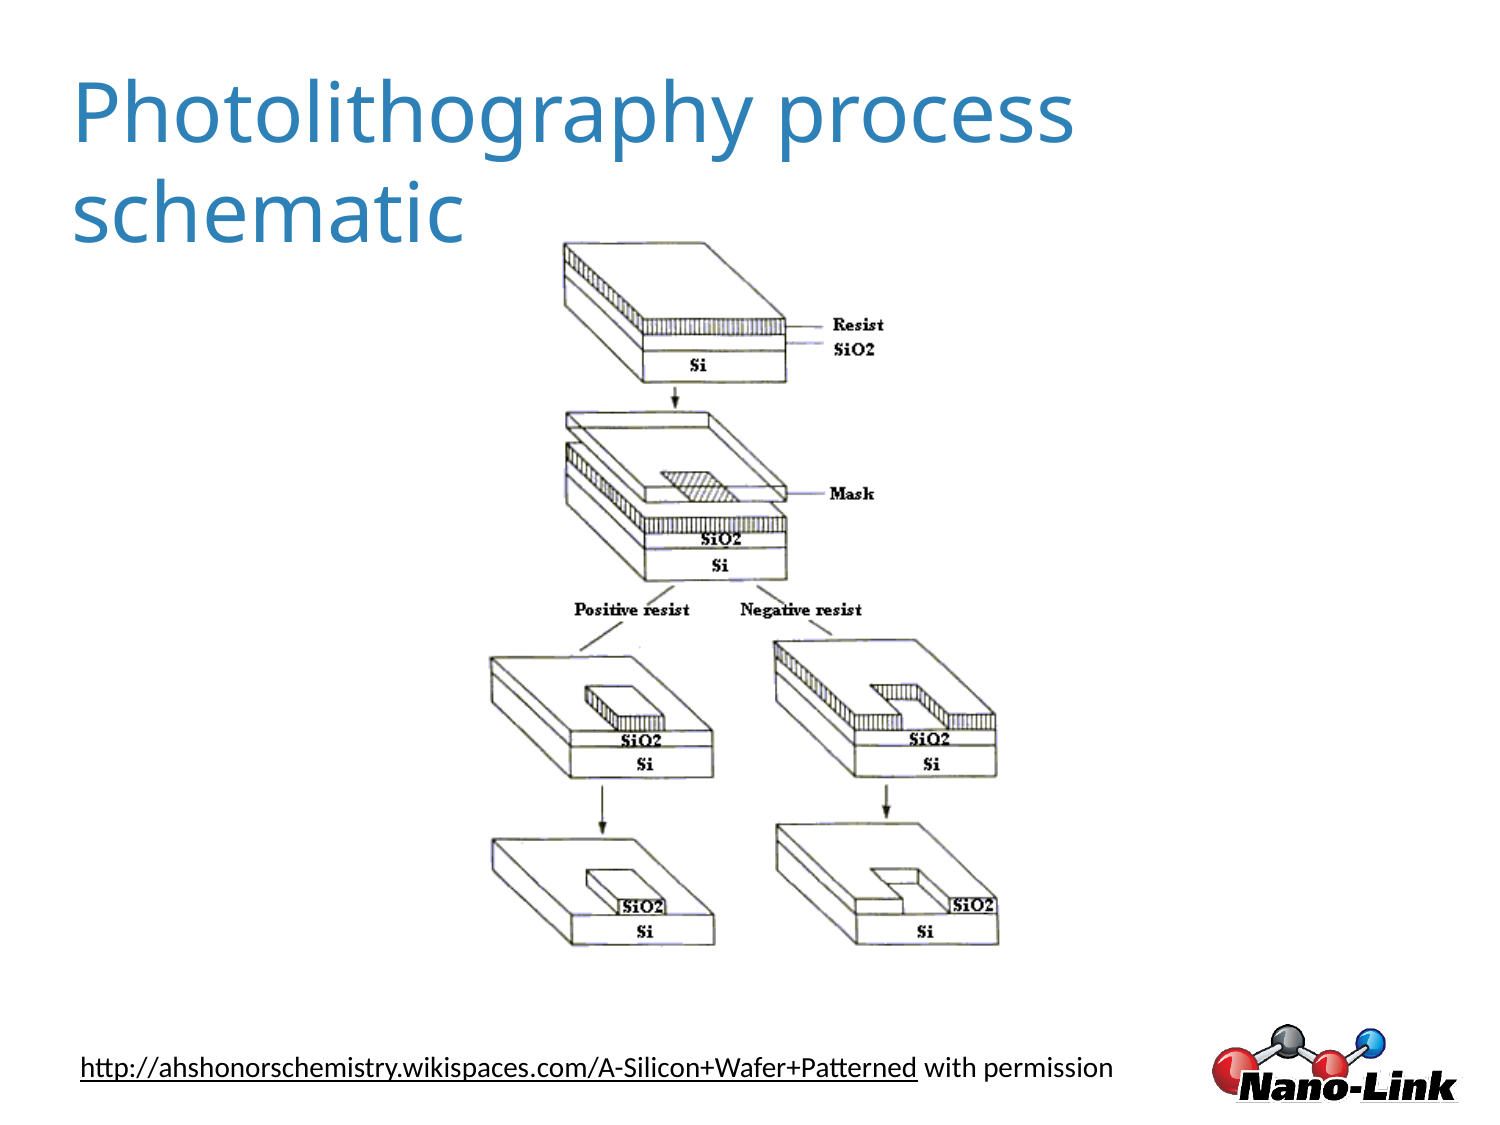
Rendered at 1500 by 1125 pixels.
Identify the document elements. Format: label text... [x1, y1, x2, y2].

title Photolithography process schematic [55, 51, 1446, 205]
picture [467, 204, 1034, 985]
picture [1212, 1024, 1463, 1103]
text_box http://ahshonorschemistry.wikispaces.com/A-Silicon+Wafer+Patterned with permission [65, 1041, 1191, 1091]
